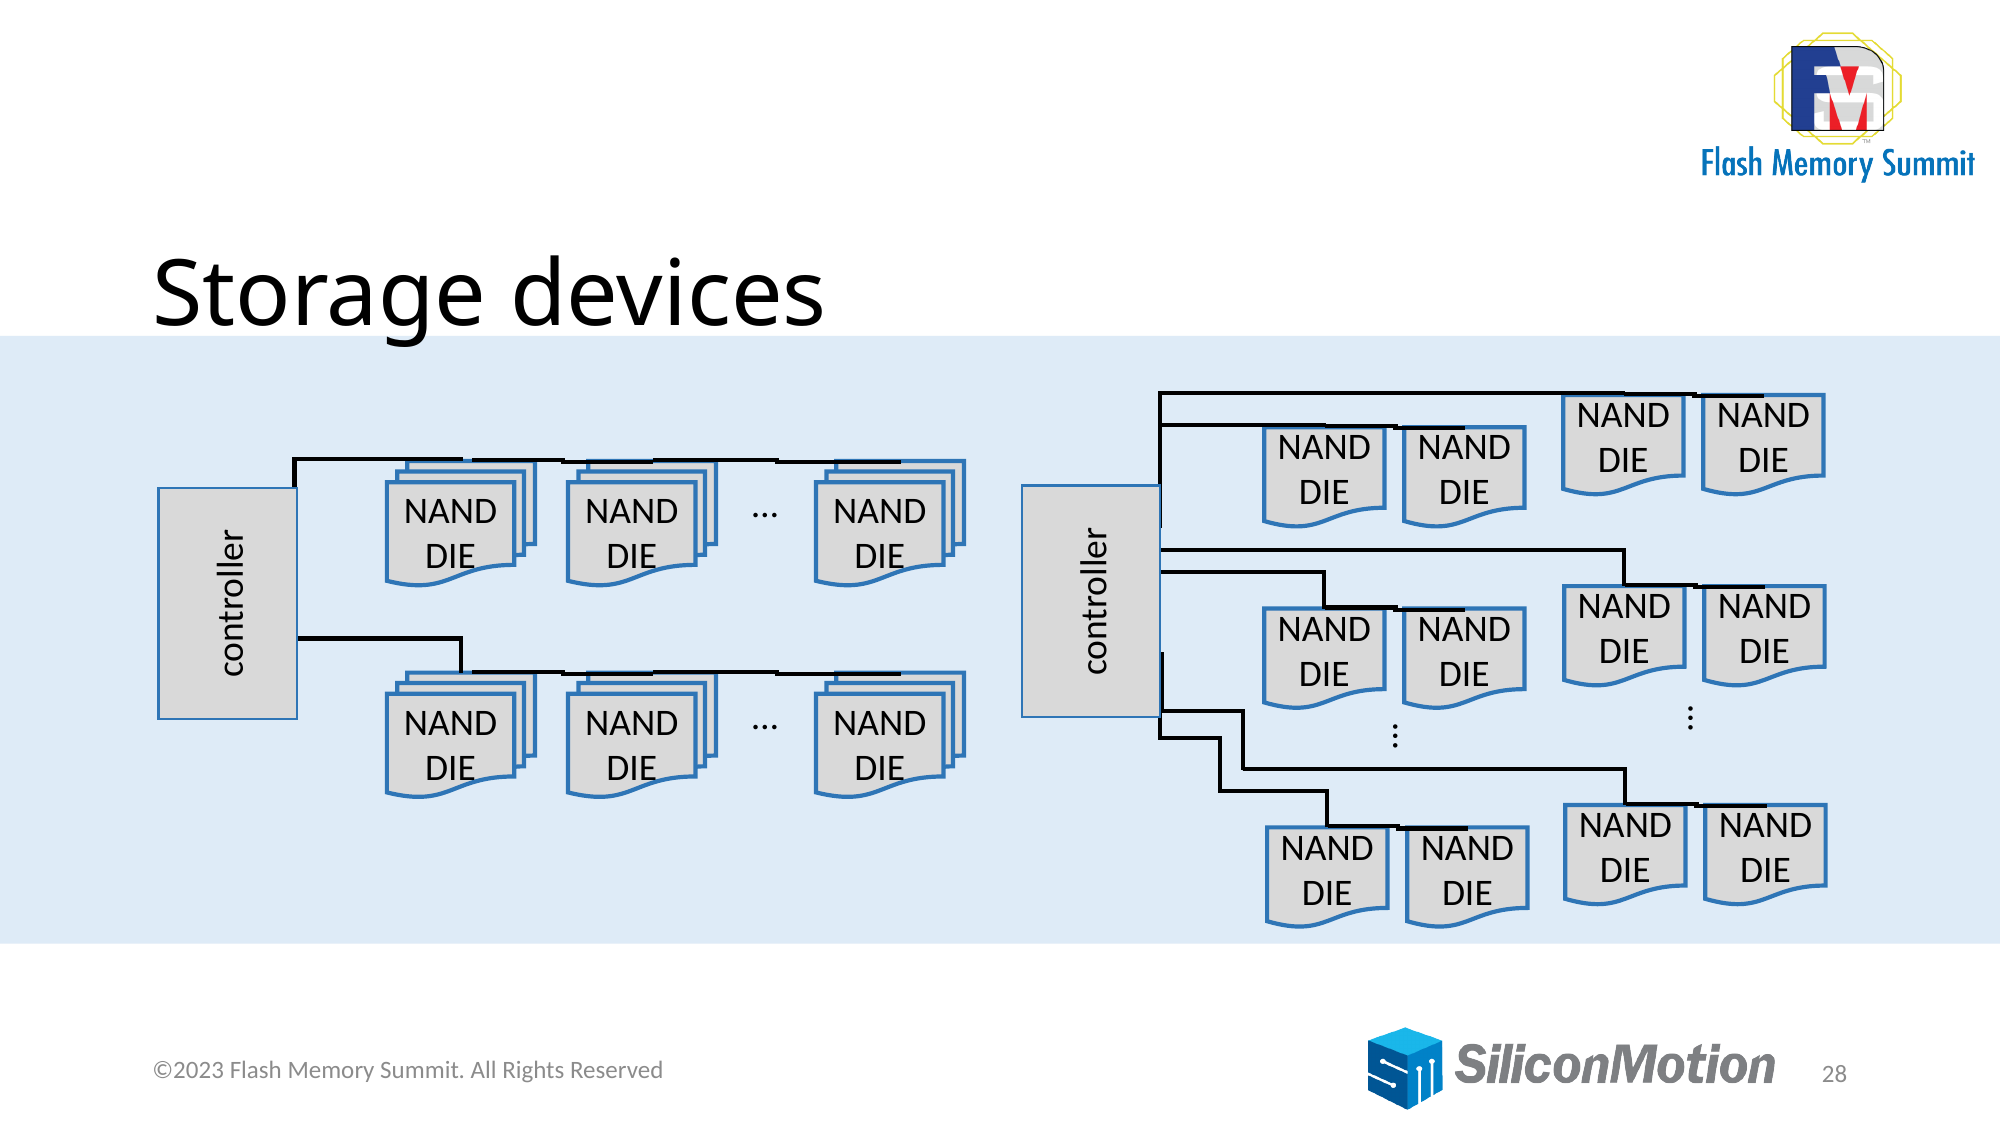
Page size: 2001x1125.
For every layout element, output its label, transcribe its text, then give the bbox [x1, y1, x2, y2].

picture [1368, 1027, 1775, 1110]
picture [1702, 32, 1975, 183]
slide_number 28 [1412, 1042, 1863, 1103]
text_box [158, 460, 965, 798]
picture [1410, 1103, 1775, 1110]
text_box [0, 335, 2000, 945]
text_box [1021, 393, 1826, 928]
slide_number ©2023 Flash Memory Summit. All Rights Reserved [137, 1034, 731, 1103]
title Storage devices [137, 187, 1863, 405]
